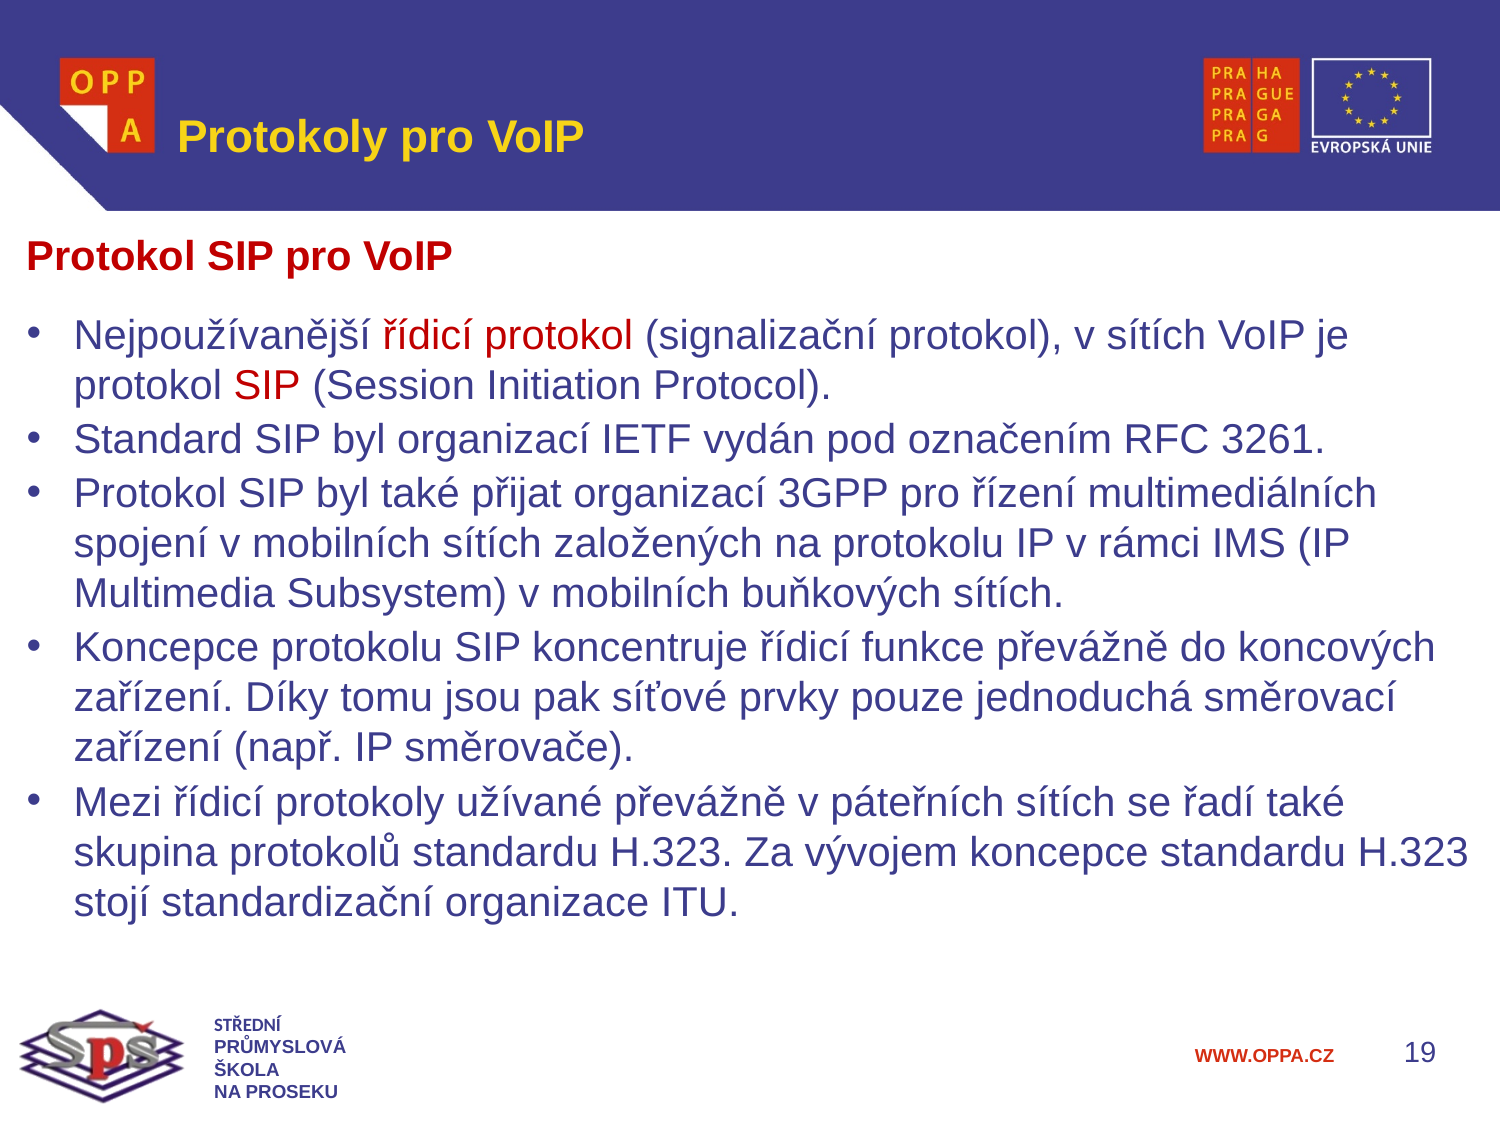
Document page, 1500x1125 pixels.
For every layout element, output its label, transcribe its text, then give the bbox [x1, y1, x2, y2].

title Protokoly pro VoIP [177, 38, 1137, 162]
text_box STŘEDNÍ PRŮMYSLOVÁ ŠKOLA NA PROSEKU [199, 1004, 509, 1110]
text_box Protokol SIP pro VoIP Nejpoužívanější řídicí protokol (signalizační protokol), v sítích VoIP je protokol SIP (Session Initiation Protocol). Standard SIP byl organizací IETF vydán pod označením RFC 3261. Protokol SIP byl také přijat organizací 3GPP pro řízení multimediálních spojení v mobilních sítích založených na protokolu IP v rámci IMS (IP Multimedia Subsystem) v mobilních buňkových sítích. Koncepce protokolu SIP koncentruje řídicí funkce převážně do koncových zařízení. Díky tomu jsou pak síťové prvky pouze jednoduchá směrovací zařízení (např. IP směrovače). Mezi řídicí protokoly užívané převážně v páteřních sítích se řadí také skupina protokolů standardu H.323. Za vývojem koncepce standardu H.323 stojí standardizační organizace ITU. [11, 221, 1495, 932]
slide_number 19 [1339, 1015, 1437, 1069]
picture [19, 1001, 186, 1107]
picture [0, 0, 1500, 211]
